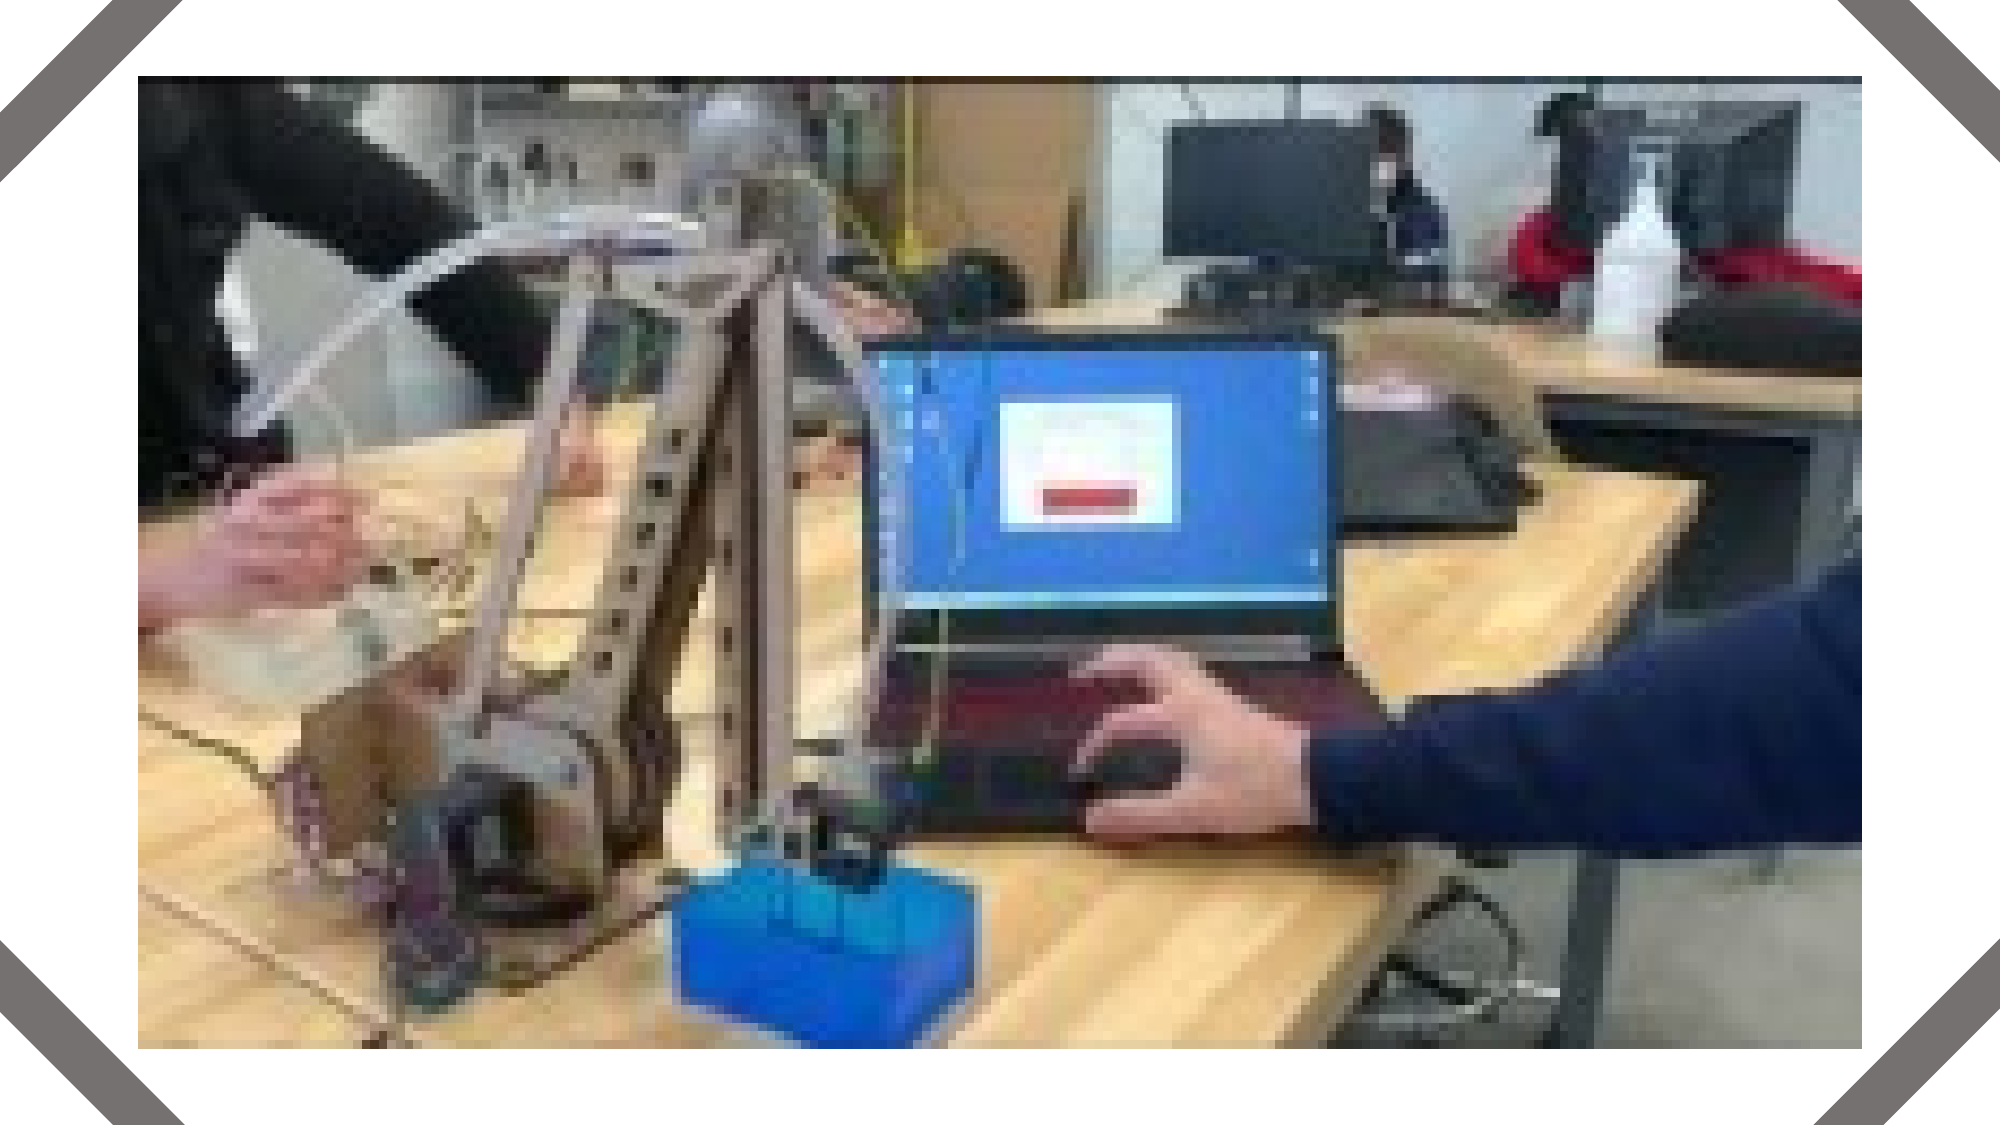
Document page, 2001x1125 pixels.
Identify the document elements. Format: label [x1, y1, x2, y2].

text_box [137, 75, 1863, 1050]
text_box [1812, 937, 2000, 1125]
text_box [0, 0, 184, 184]
text_box [1835, 0, 2000, 165]
text_box [0, 938, 187, 1125]
